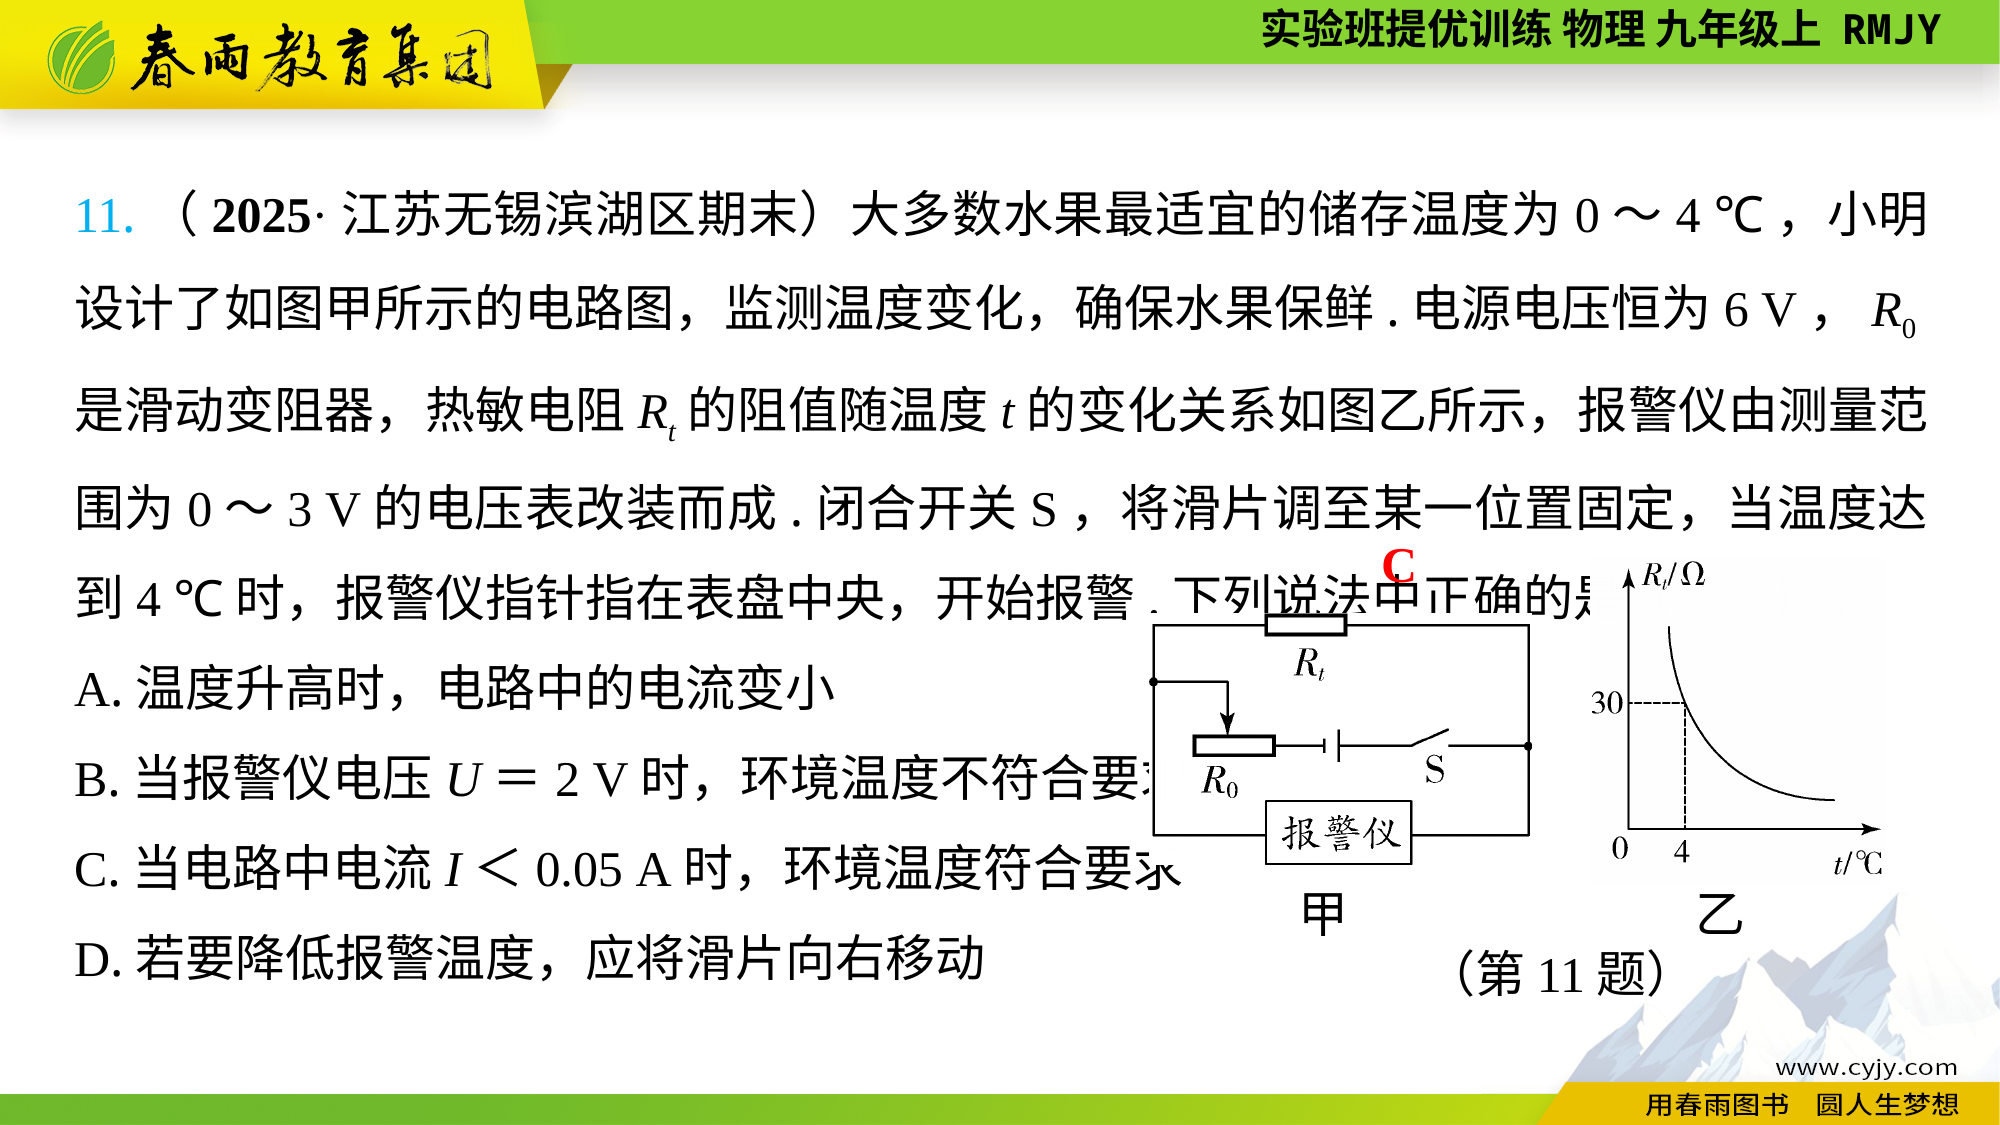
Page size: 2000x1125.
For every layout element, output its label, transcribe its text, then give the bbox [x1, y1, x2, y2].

text_box C [1366, 524, 1433, 600]
text_box 甲 乙 （第11题） [1283, 875, 1839, 1010]
picture [0, 0, 2000, 1125]
list 11.（2025·江苏无锡滨湖区期末）大多数水果最适宜的储存温度为0～4 ℃，小明设计了如图甲所示的电路图，监测温度变化，确保水果保鲜.电源电压恒为6 V，R0是滑动变阻器，热敏电阻Rt的阻值随温度t的变化关系如图乙所示，报警仪由测量范围为0～3 V的电压表改装而成.闭合开关S，将滑片调至某一位置固定，当温度达到4 ℃时，报警仪指针指在表盘中央，开始报警.下列说法中正确的是（ ）. A.温度升高时，电路中的电流变小 B.当报警仪电压U＝2 V时，环境温度不符合要求 C.当电路中电流I＜0.05 A时，环境温度符合要求 D.若要降低报警温度，应将滑片向右移动 [59, 144, 1944, 978]
